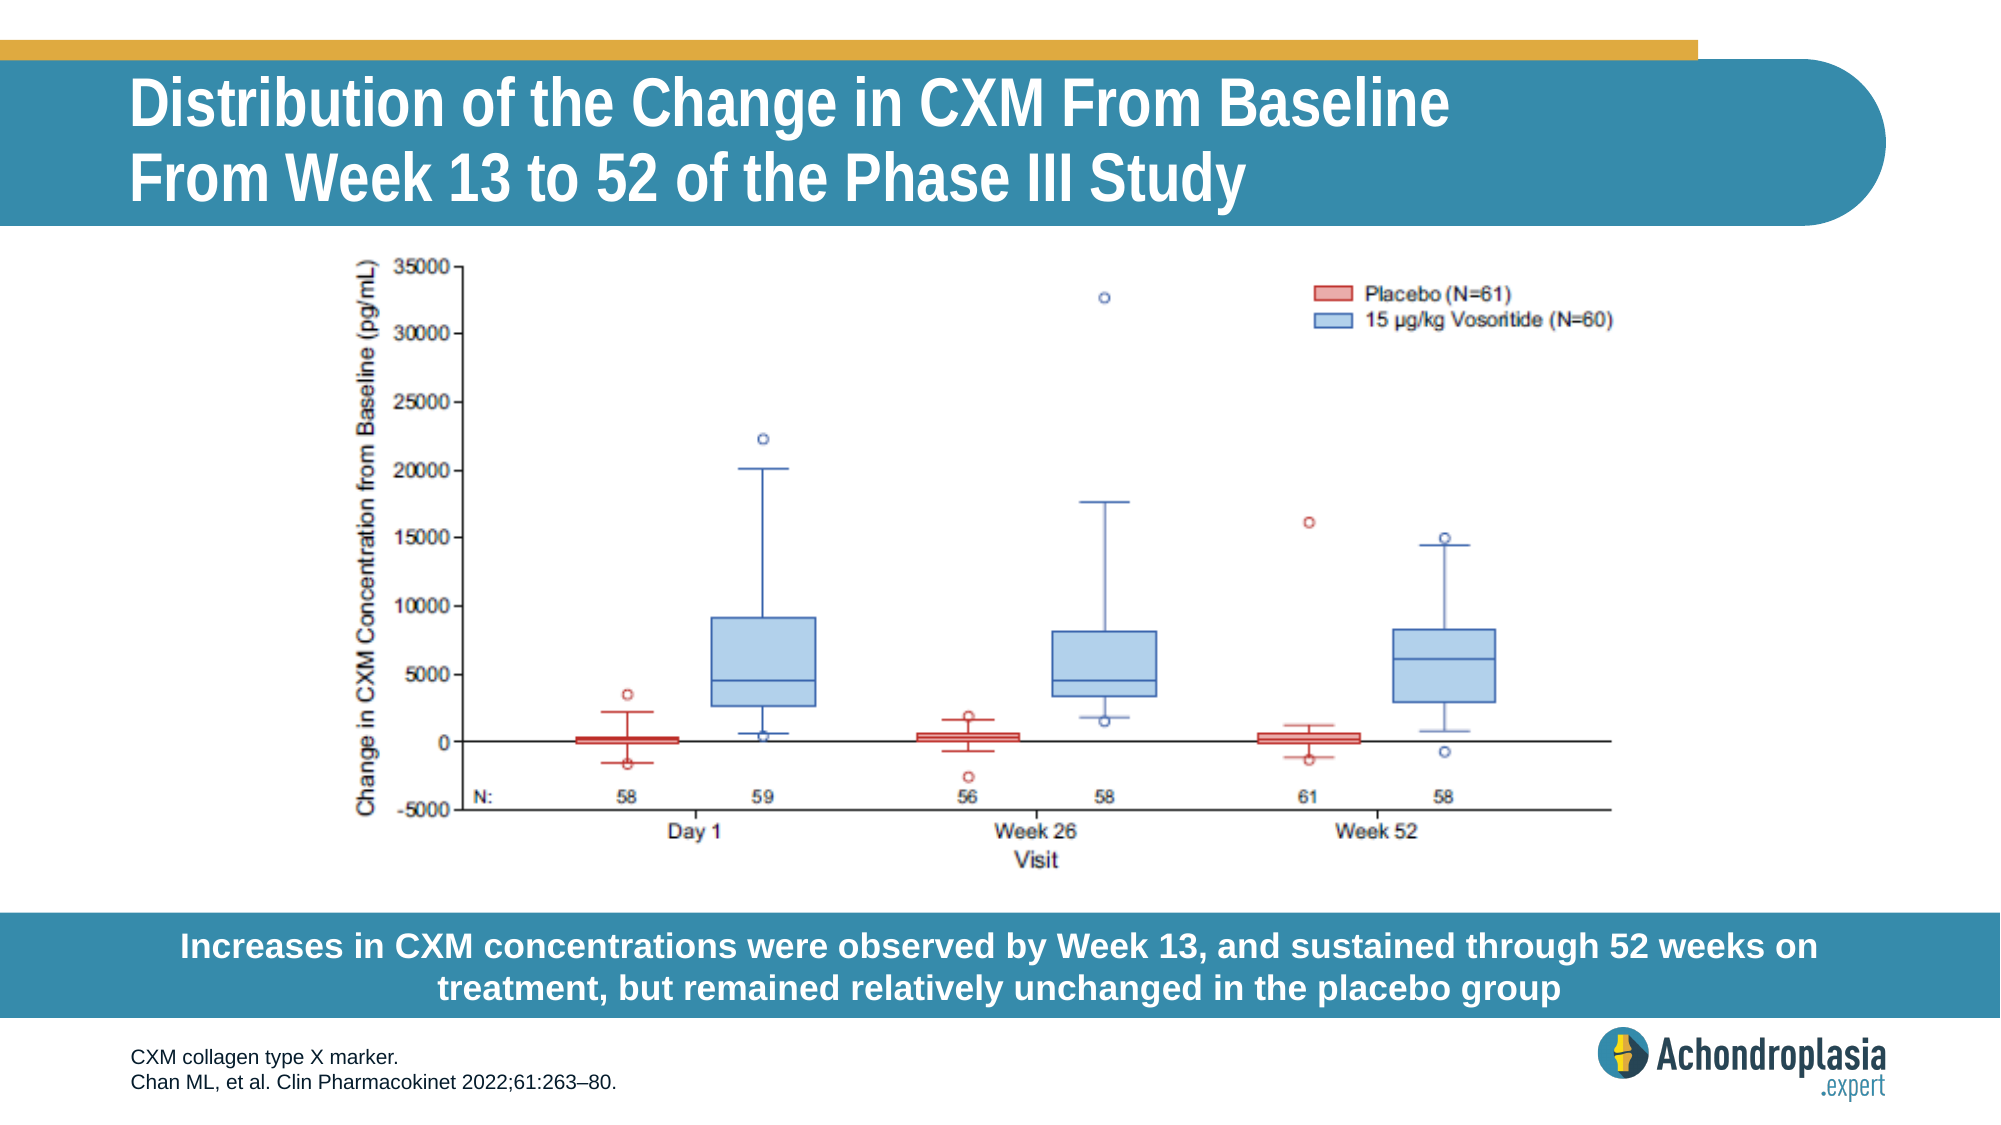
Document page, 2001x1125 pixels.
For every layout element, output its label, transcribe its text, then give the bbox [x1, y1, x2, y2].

title Distribution of the Change in CXM From Baseline From Week 13 to 52 of the Phase III Study [114, 59, 1886, 225]
picture [1598, 1027, 1886, 1102]
list Increases in CXM concentrations were observed by Week 13, and sustained through 52 weeks on treatment, but remained relatively unchanged in the placebo group [0, 912, 2000, 1018]
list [333, 231, 1667, 886]
footer CXM collagen type X marker. Chan ML, et al. Clin Pharmacokinet 2022;61:263–80. [115, 1018, 1598, 1102]
